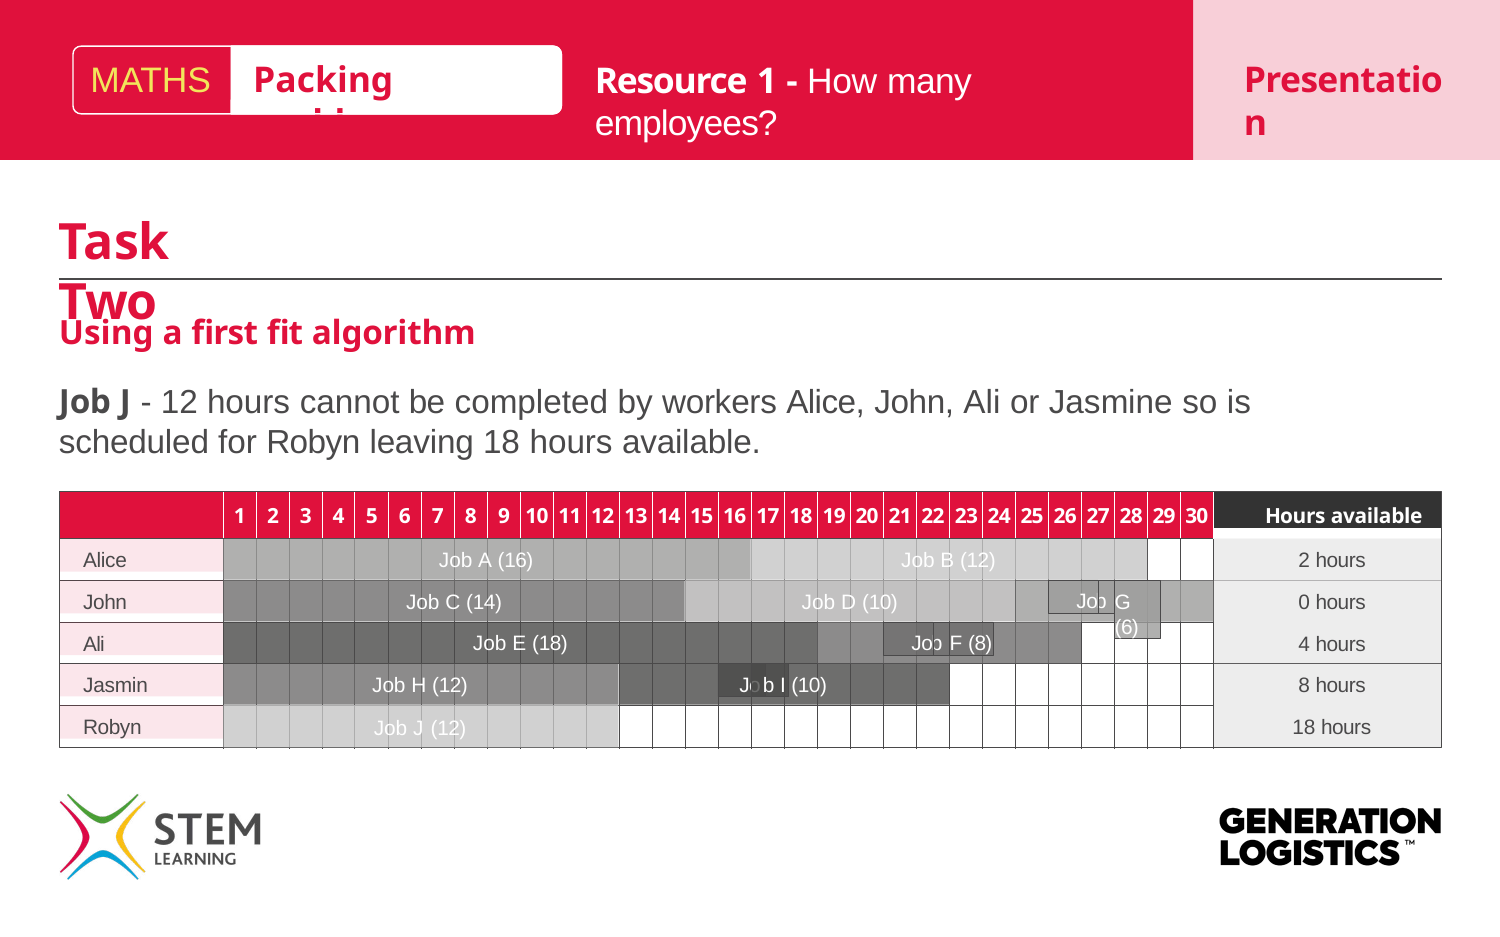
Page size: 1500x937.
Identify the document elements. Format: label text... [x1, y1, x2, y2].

text_box Presentation [1241, 55, 1450, 143]
text_box Using a first fit algorithm Job J - 12 hours cannot be completed by workers Alice, John, Ali or Jasmine so is scheduled for Robyn leaving 18 hours available. [56, 309, 1410, 461]
picture [1219, 807, 1441, 866]
text_box Task Two [56, 207, 272, 309]
text_box Packing problems [231, 111, 561, 143]
picture [59, 793, 261, 880]
title Resource 1 - How many employees? [592, 55, 1144, 215]
text_box [72, 46, 562, 114]
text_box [58, 490, 1443, 750]
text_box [223, 579, 1016, 622]
